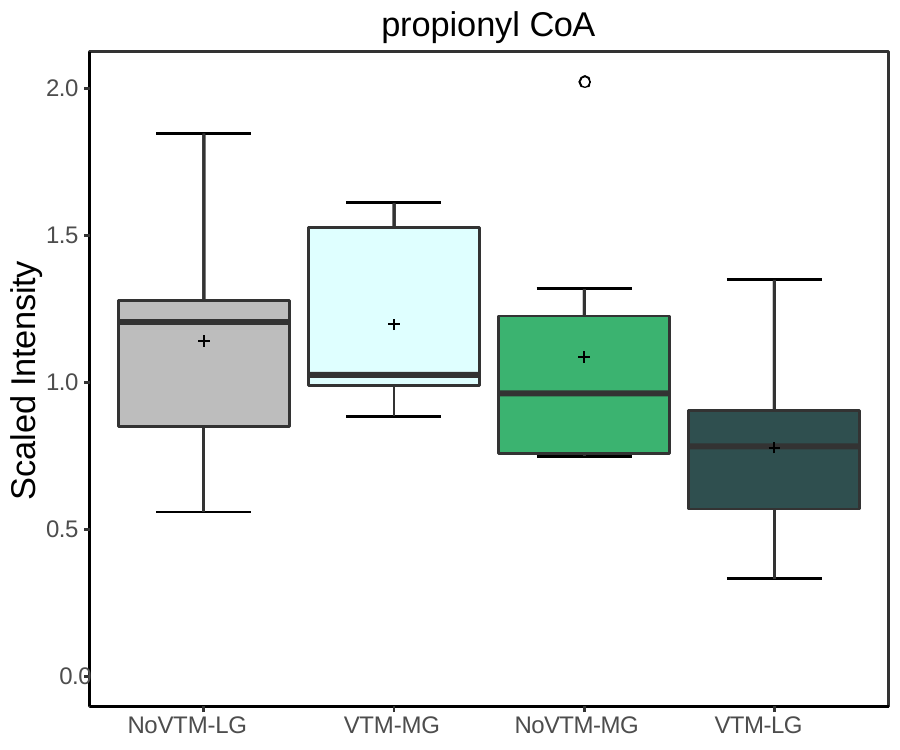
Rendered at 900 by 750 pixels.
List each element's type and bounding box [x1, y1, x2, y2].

text_box [44, 70, 82, 102]
text_box [1, 256, 82, 503]
text_box [83, 50, 891, 738]
footer [57, 661, 95, 750]
text_box [379, 0, 600, 44]
text_box [44, 511, 82, 543]
slide_number [125, 713, 257, 750]
text_box [44, 217, 82, 249]
